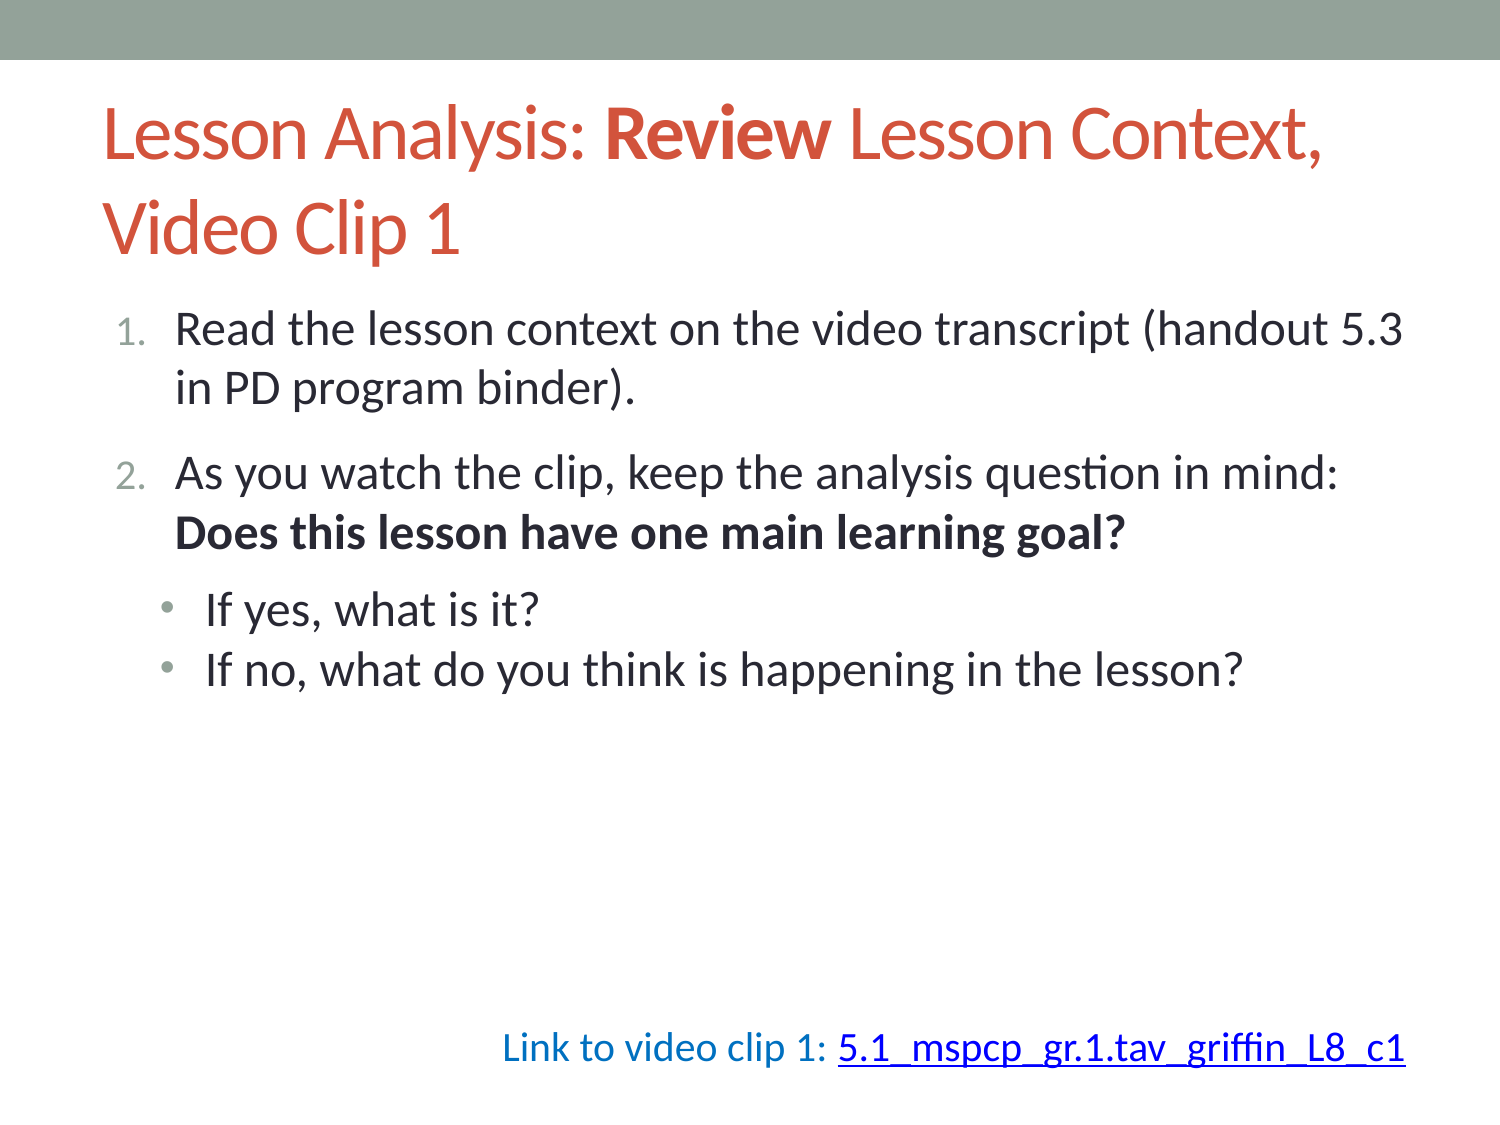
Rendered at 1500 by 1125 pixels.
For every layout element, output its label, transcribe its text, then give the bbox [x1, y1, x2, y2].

title Lesson Analysis: Review Lesson Context, Video Clip 1 [87, 99, 1430, 250]
text_box Link to video clip 1: 5.1_mspcp_gr.1.tav_griffin_L8_c1 [487, 1012, 1432, 1078]
list Read the lesson context on the video transcript (handout 5.3 in PD program binder). As you watch the clip, keep the analysis question in mind: Does this lesson have one main learning goal? If yes, what is it? If no, what do you think is happening in the lesson? [99, 287, 1425, 1086]
